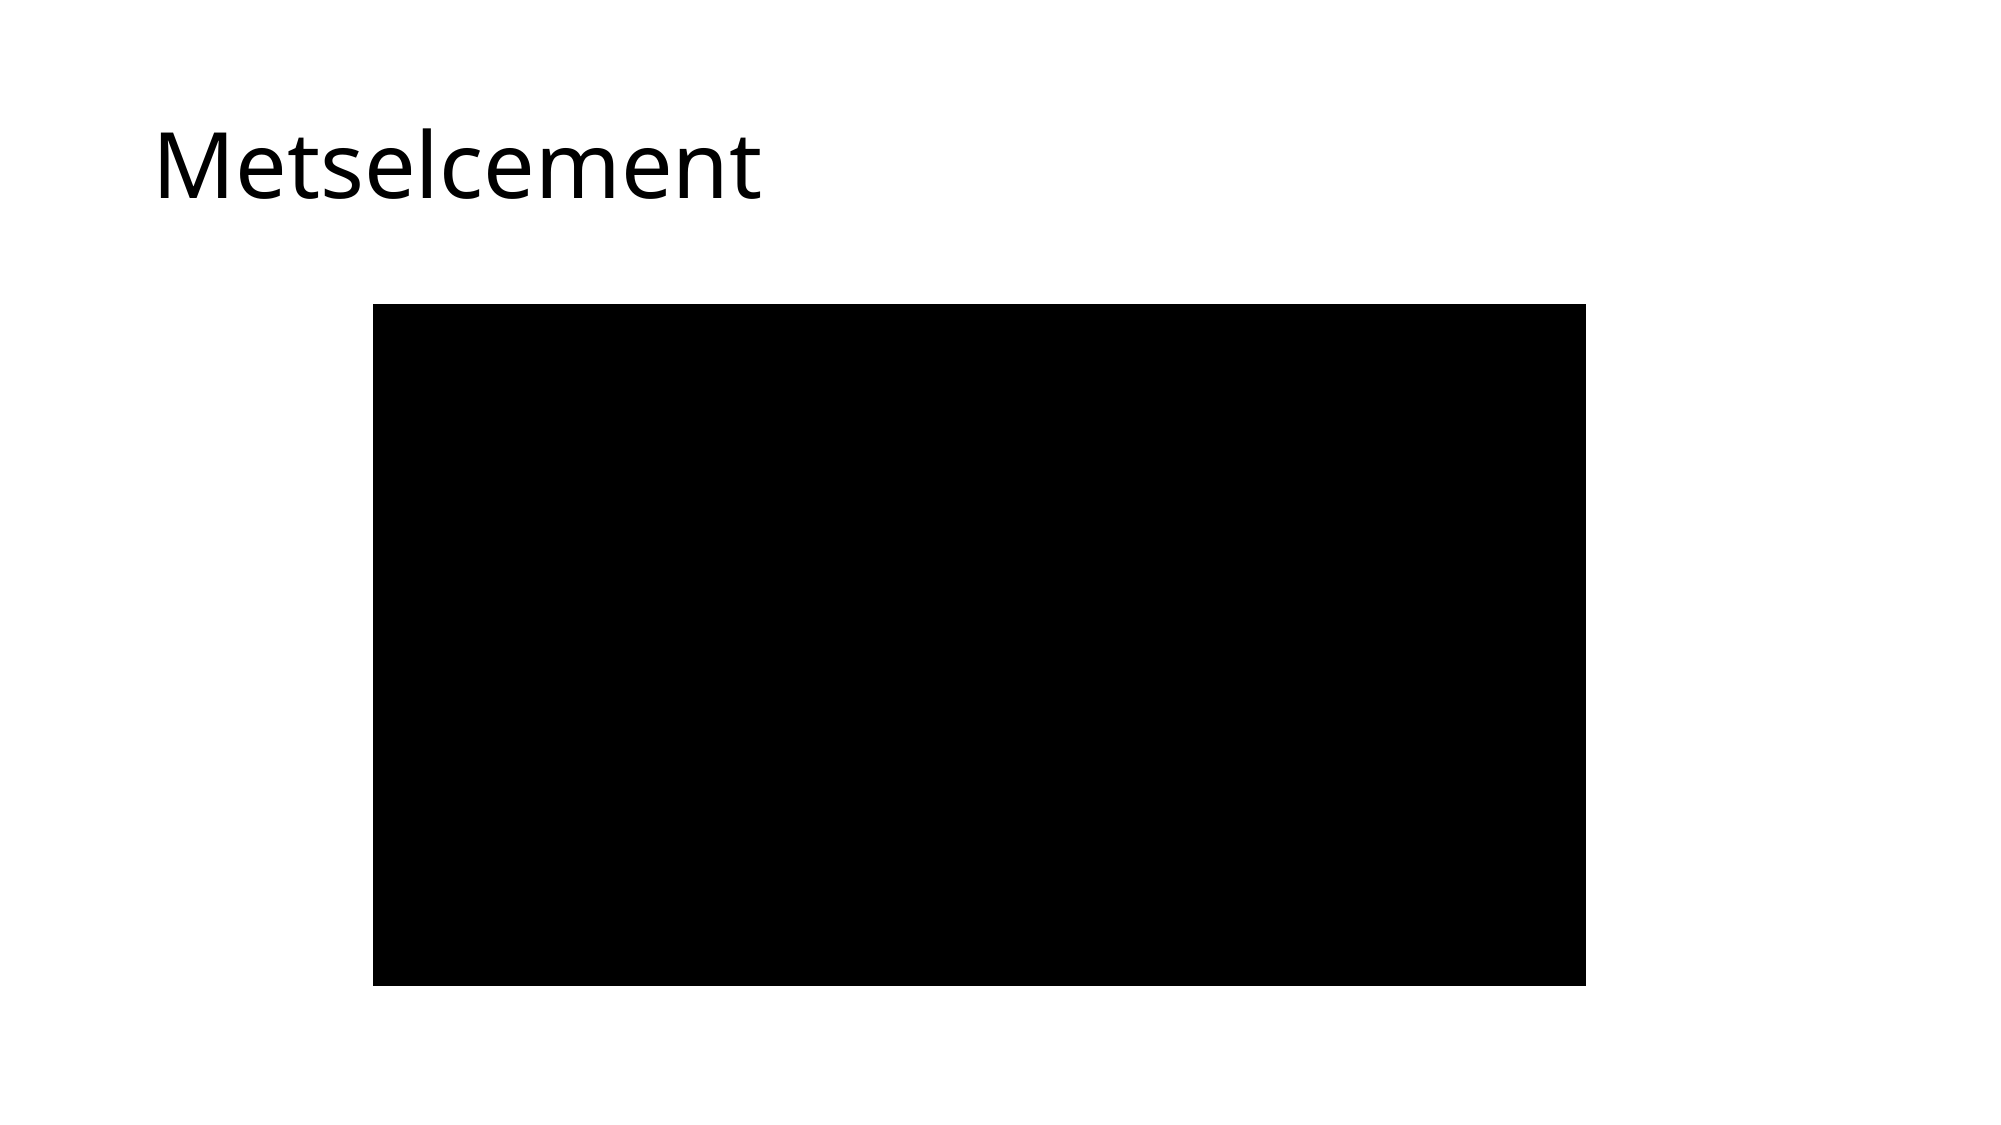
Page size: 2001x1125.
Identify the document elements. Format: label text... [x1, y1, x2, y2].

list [372, 303, 1587, 987]
title Metselcement [137, 59, 1863, 278]
